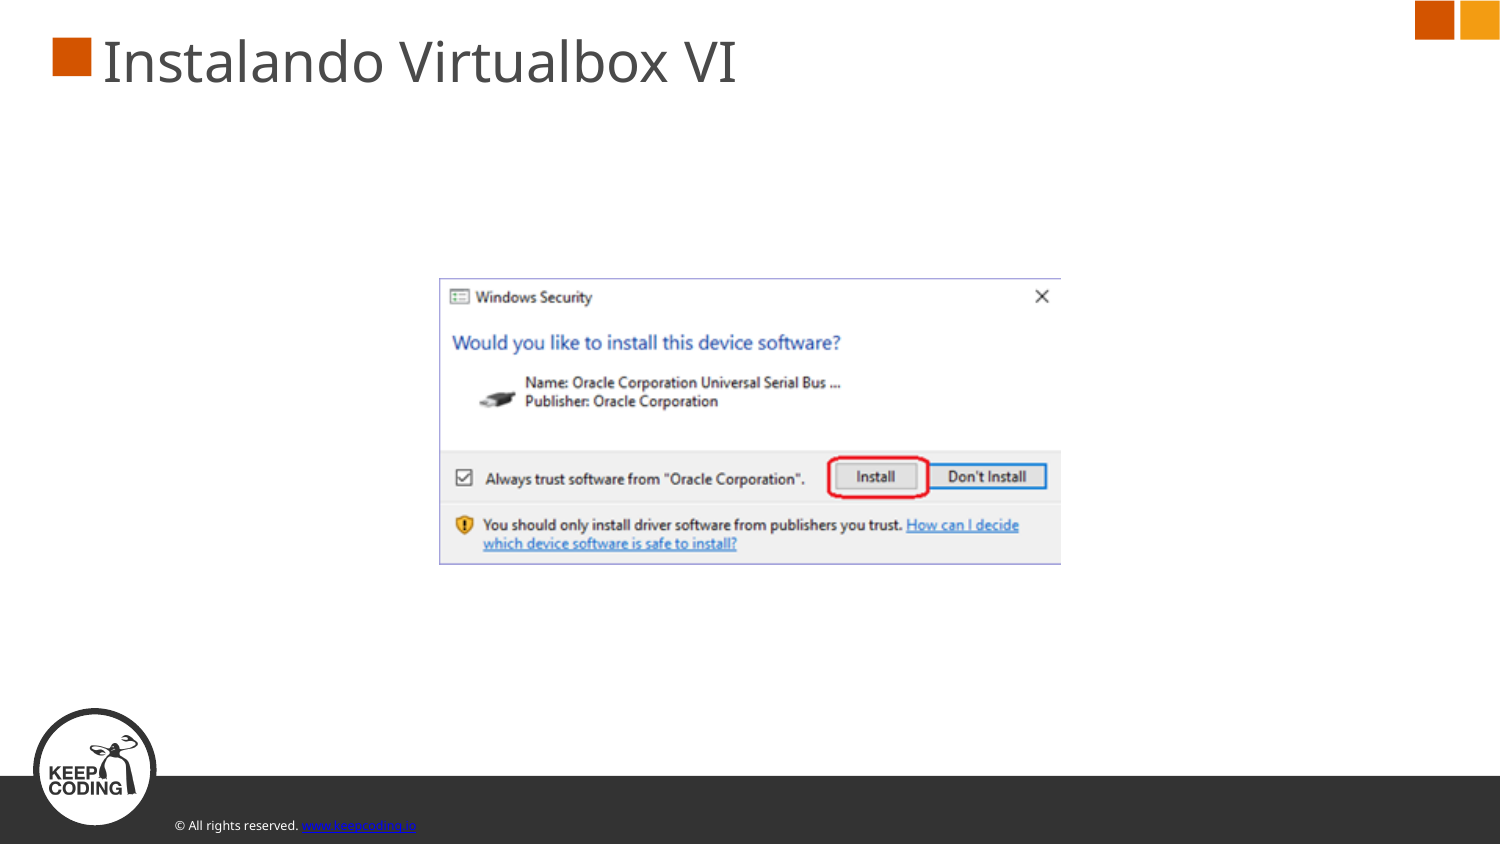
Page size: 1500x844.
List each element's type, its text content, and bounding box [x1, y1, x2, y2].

picture [439, 278, 1061, 566]
title Instalando Virtualbox VI [94, 17, 1381, 107]
picture [49, 735, 138, 795]
